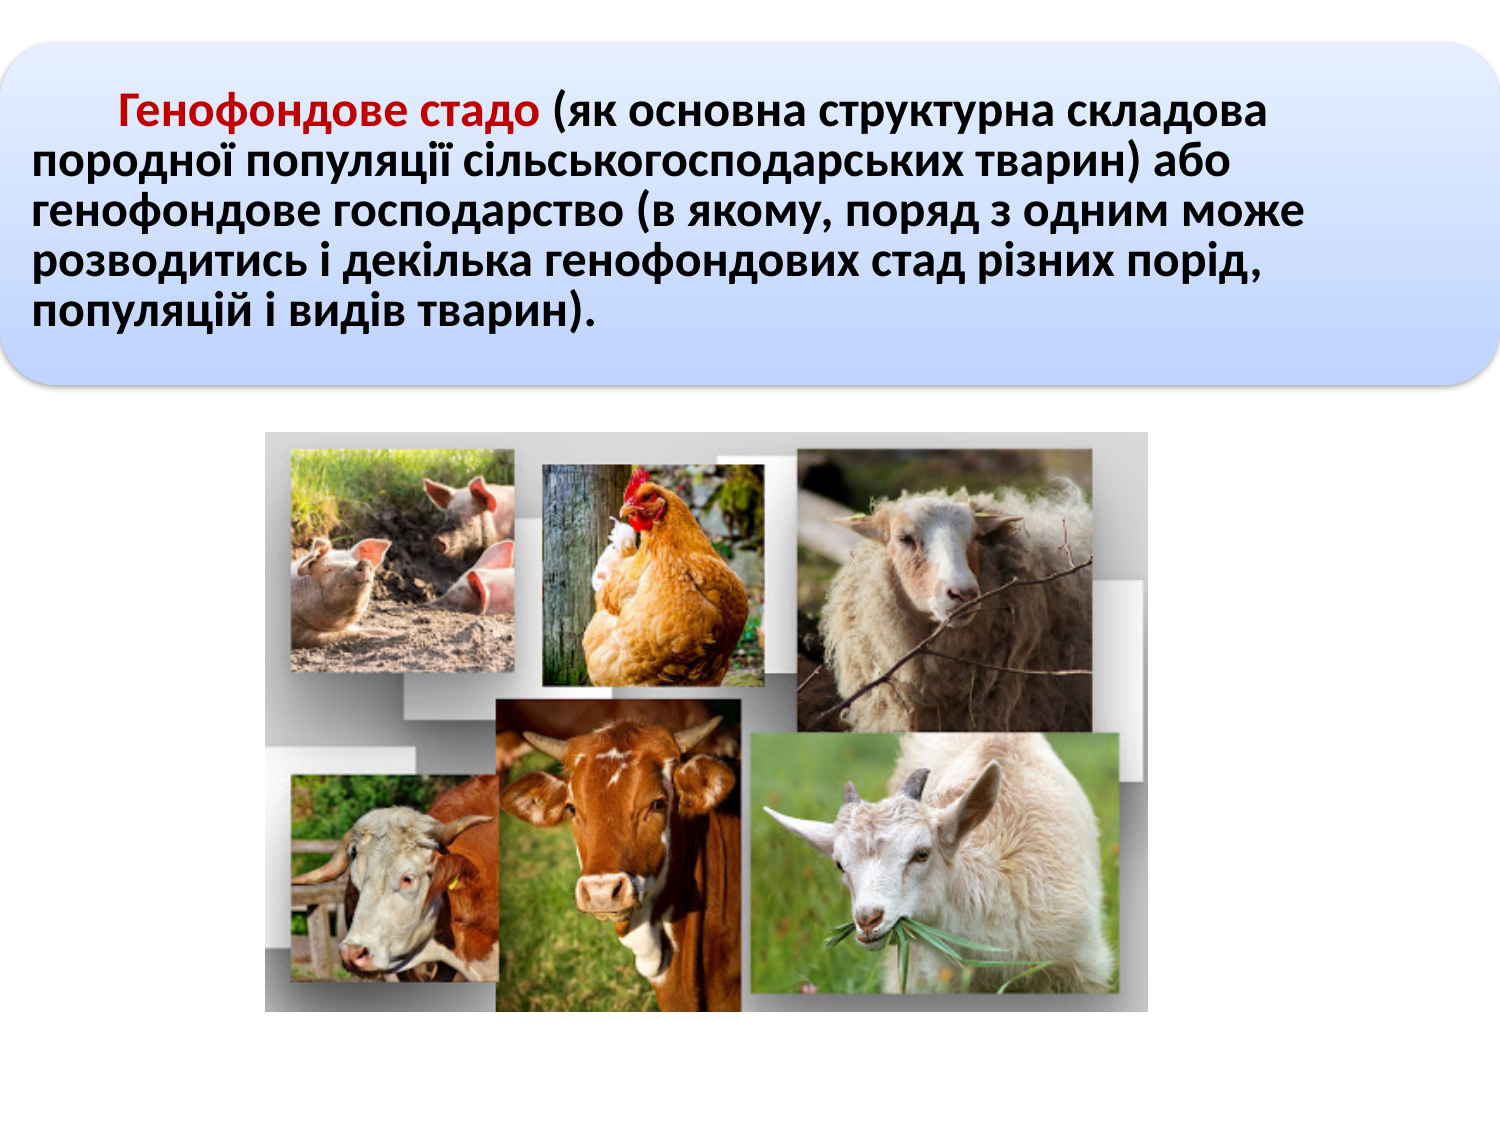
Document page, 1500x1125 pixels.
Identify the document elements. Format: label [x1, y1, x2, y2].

text_box [0, 42, 1500, 386]
picture [265, 432, 1148, 1012]
